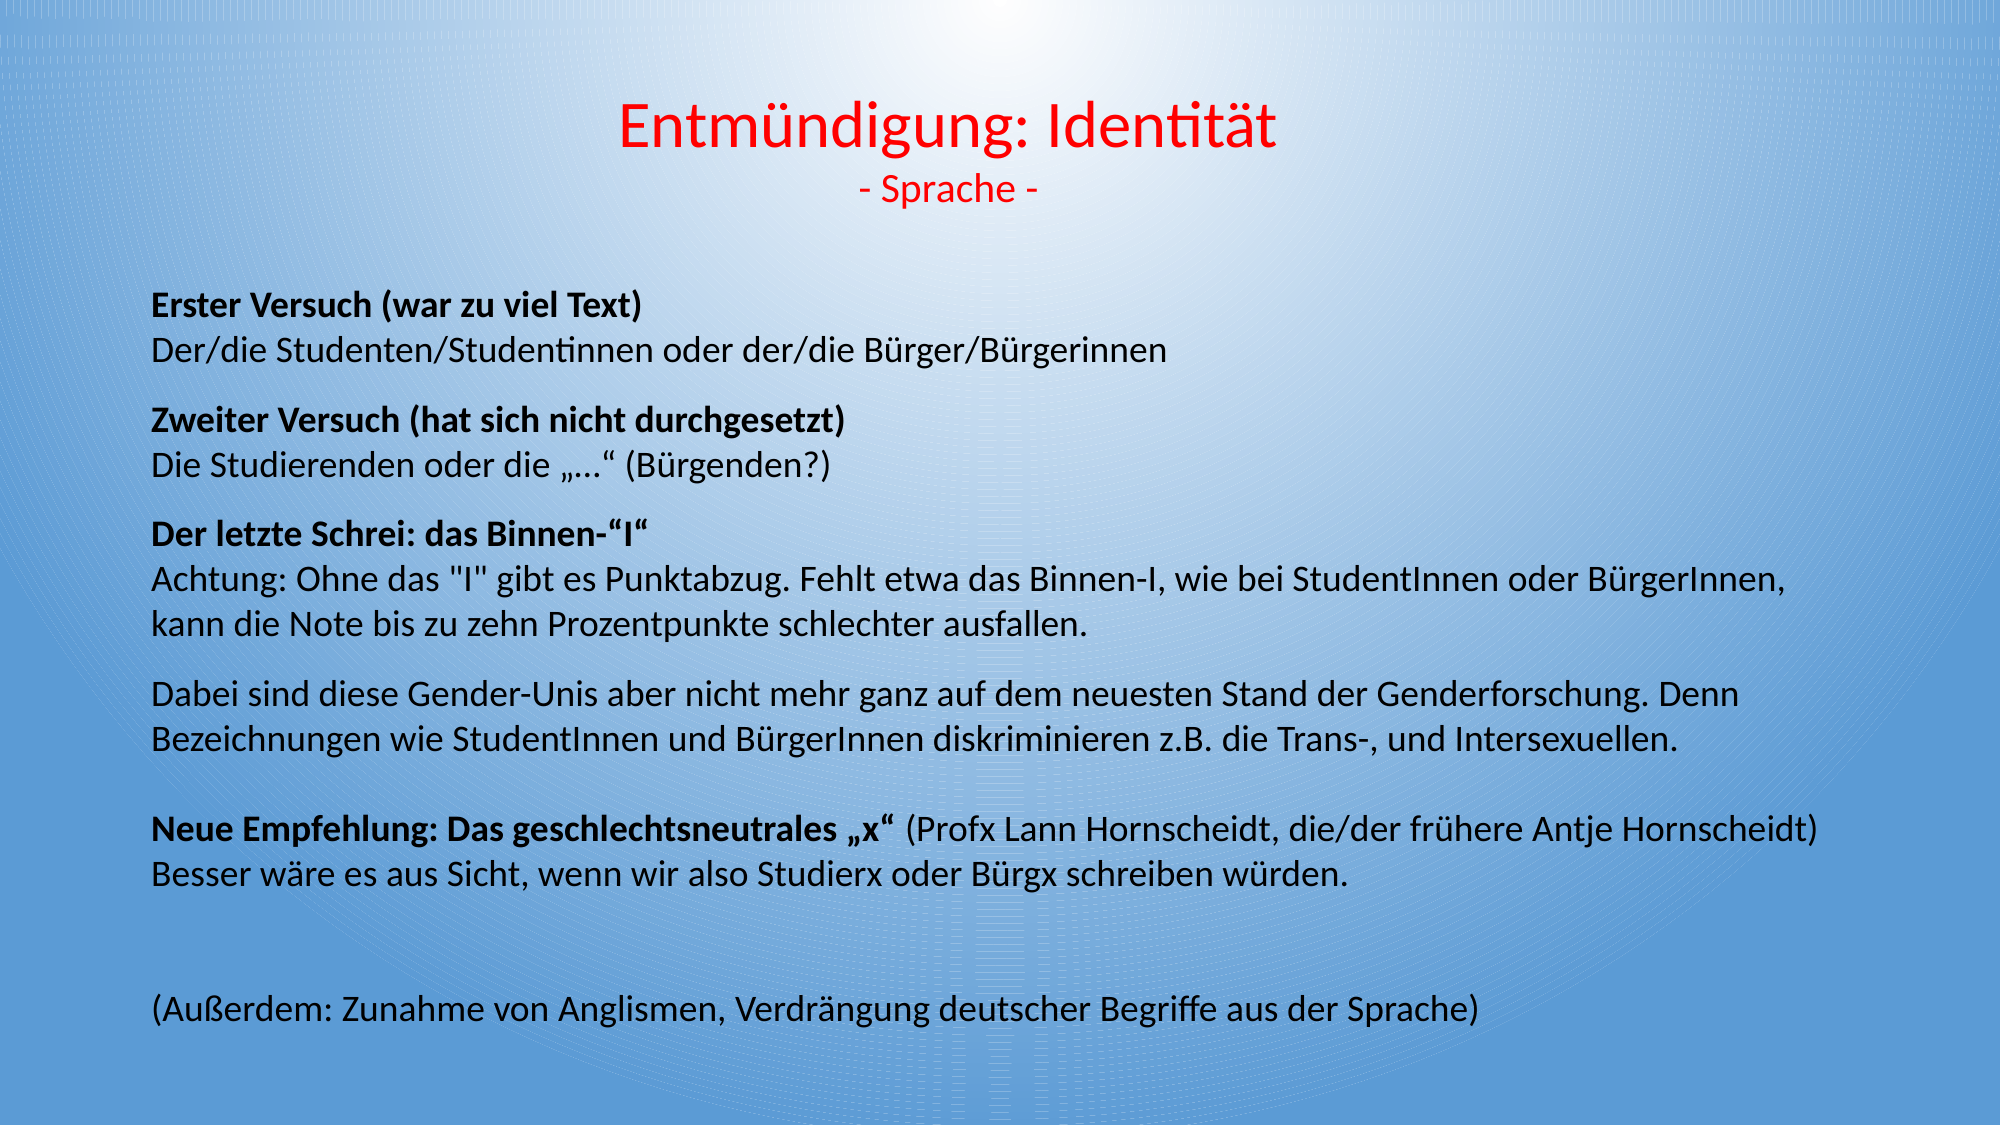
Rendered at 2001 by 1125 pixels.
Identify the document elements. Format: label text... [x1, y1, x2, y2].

text_box Erster Versuch (war zu viel Text) Der/die Studenten/Studentinnen oder der/die Bürger/Bürgerinnen Zweiter Versuch (hat sich nicht durchgesetzt) Die Studierenden oder die „…“ (Bürgenden?) Der letzte Schrei: das Binnen-“I“ Achtung: Ohne das "I" gibt es Punktabzug. Fehlt etwa das Binnen-I, wie bei StudentInnen oder BürgerInnen, kann die Note bis zu zehn Prozentpunkte schlechter ausfallen. Dabei sind diese Gender-Unis aber nicht mehr ganz auf dem neuesten Stand der Genderforschung. Denn Bezeichnungen wie StudentInnen und BürgerInnen diskriminieren z.B. die Trans-, und Intersexuellen. Neue Empfehlung: Das geschlechtsneutrales „x“ (Profx Lann Hornscheidt, die/der frühere Antje Hornscheidt) Besser wäre es aus Sicht, wenn wir also Studierx oder Bürgx schreiben würden. (Außerdem: Zunahme von Anglismen, Verdrängung deutscher Begriffe aus der Sprache) [136, 272, 1852, 1082]
text_box Entmündigung: Identität - Sprache - [279, 73, 1618, 218]
